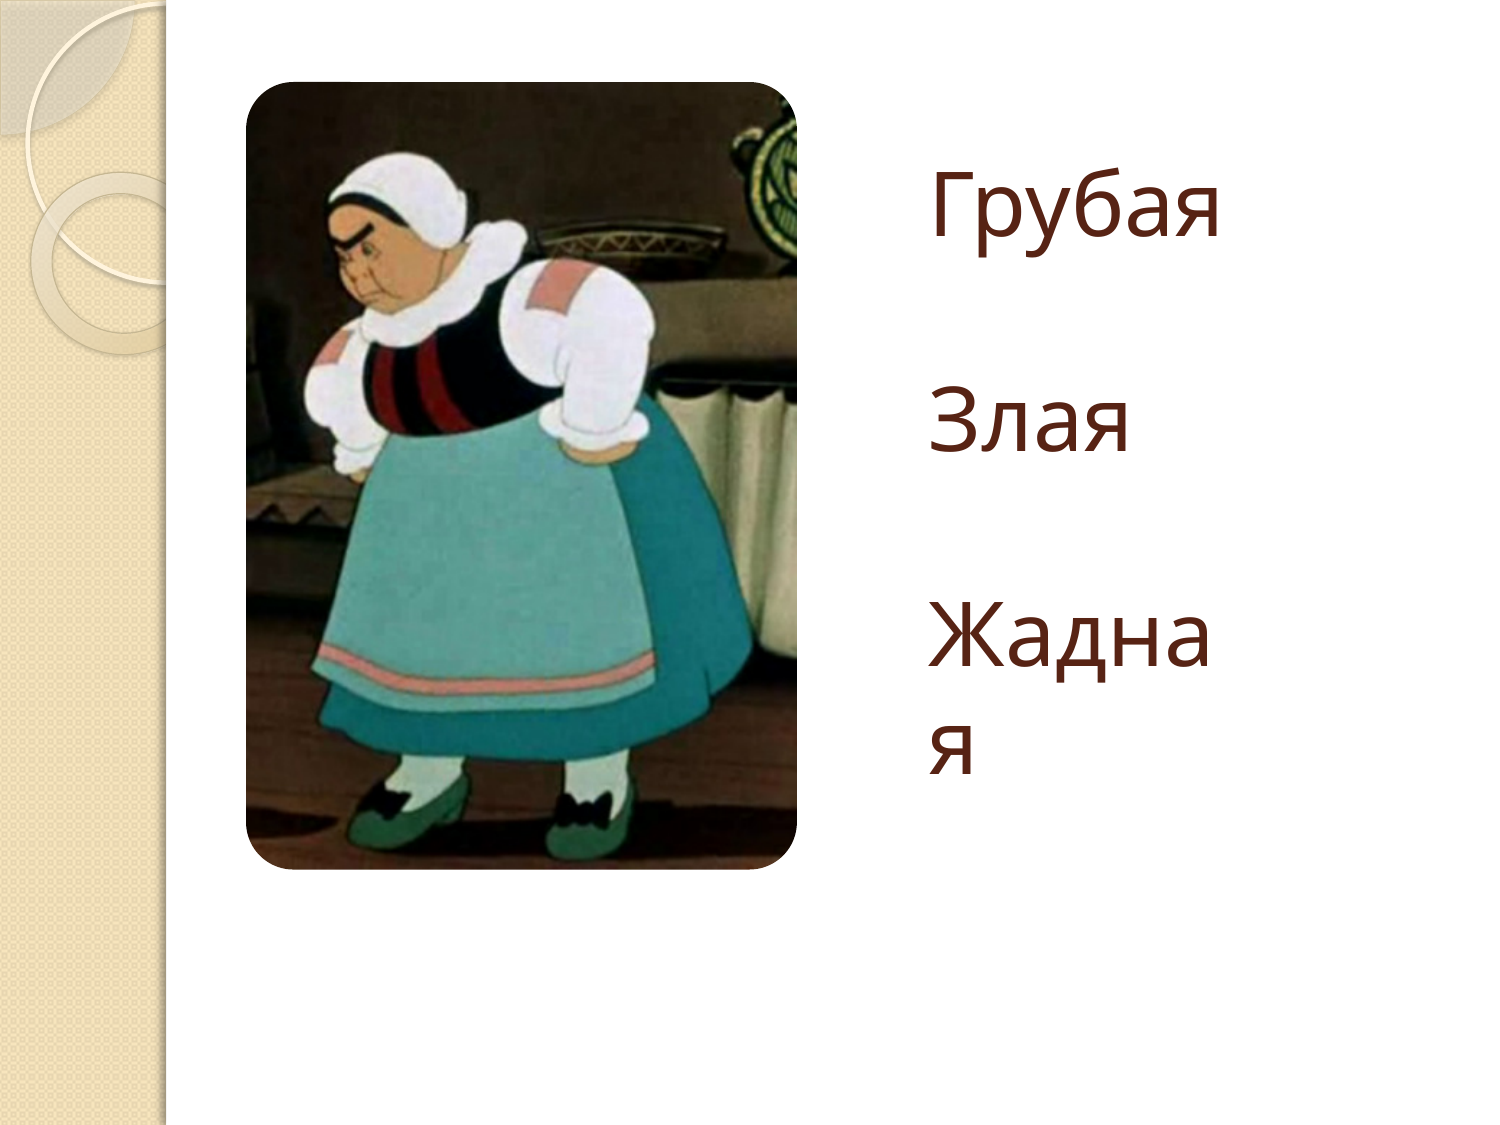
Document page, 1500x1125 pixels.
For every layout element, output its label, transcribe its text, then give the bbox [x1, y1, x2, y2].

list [245, 81, 798, 870]
title Грубая Злая Жадная [914, 23, 1267, 916]
